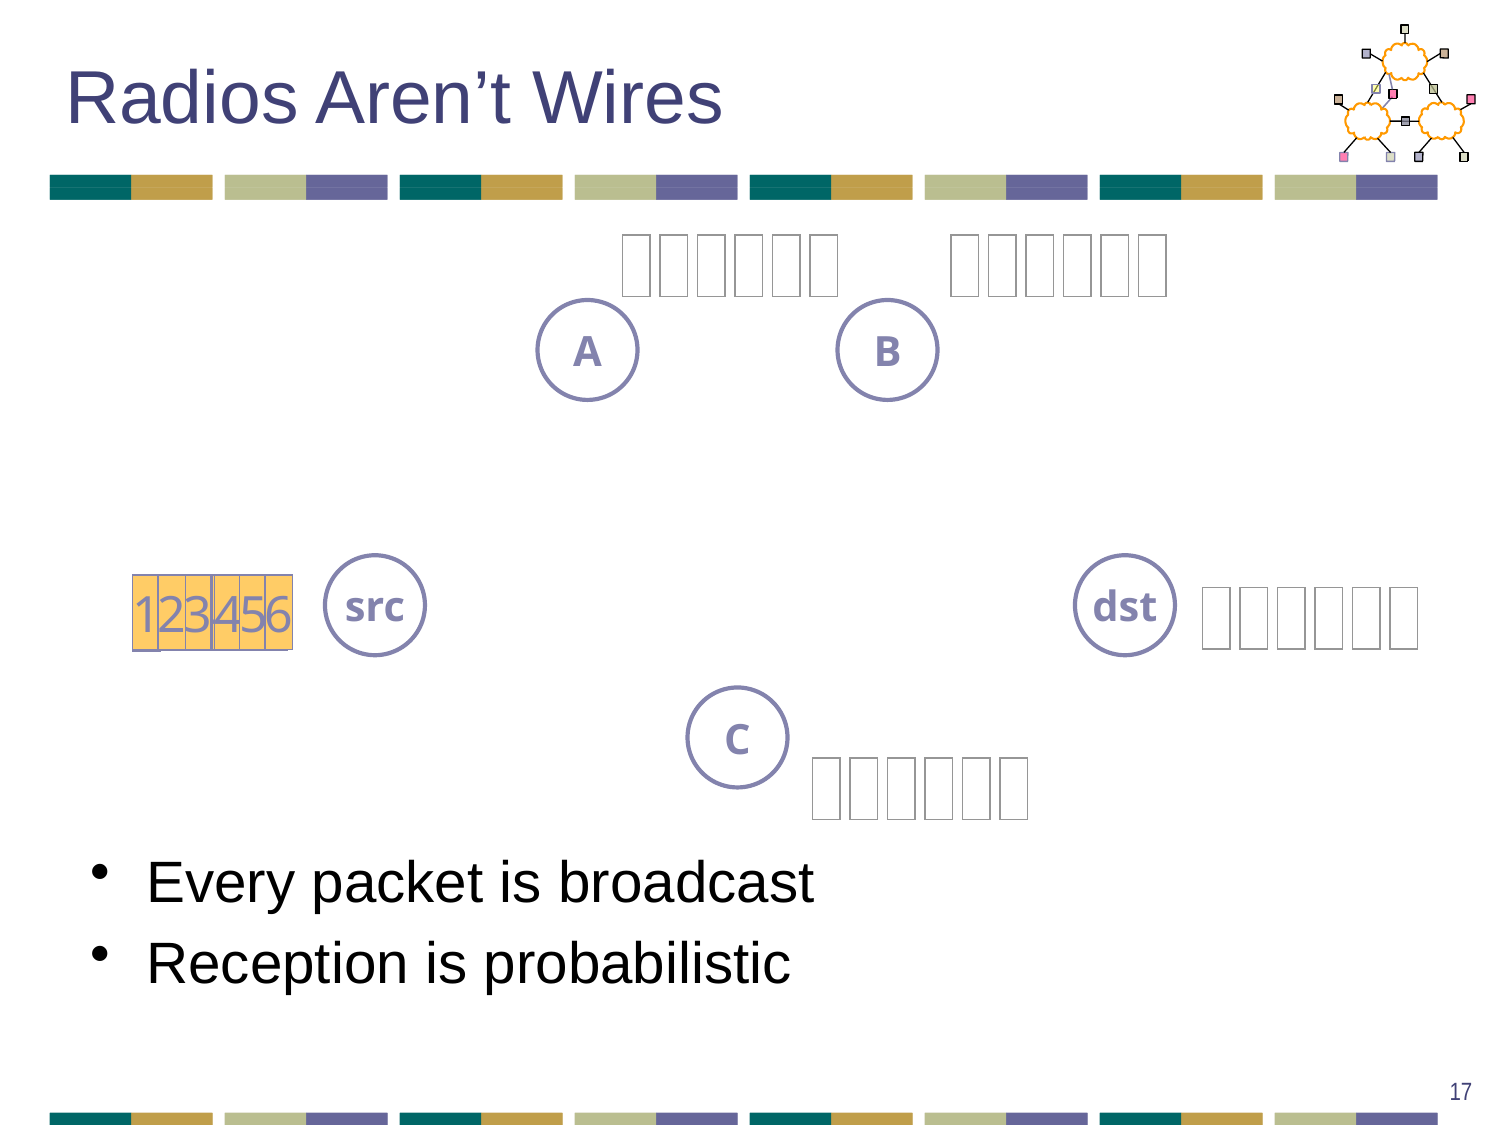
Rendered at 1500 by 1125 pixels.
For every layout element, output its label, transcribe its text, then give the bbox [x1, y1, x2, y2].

text_box A [537, 299, 638, 400]
text_box src [324, 555, 425, 656]
text_box 6 [264, 574, 293, 650]
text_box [950, 234, 1167, 297]
text_box 2 [157, 574, 186, 650]
text_box 4 [214, 574, 239, 650]
text_box 3 [186, 574, 211, 650]
slide_number 17 [1174, 1037, 1488, 1113]
text_box B [837, 299, 938, 400]
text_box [622, 234, 838, 297]
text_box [812, 757, 1028, 820]
title Radios Aren’t Wires [50, 24, 1438, 163]
text_box dst [1074, 555, 1175, 656]
text_box 1 [132, 574, 157, 650]
text_box C [687, 687, 788, 788]
list Every packet is broadcast Reception is probabilistic [75, 836, 1425, 1042]
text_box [1202, 587, 1418, 650]
text_box 5 [239, 574, 264, 650]
